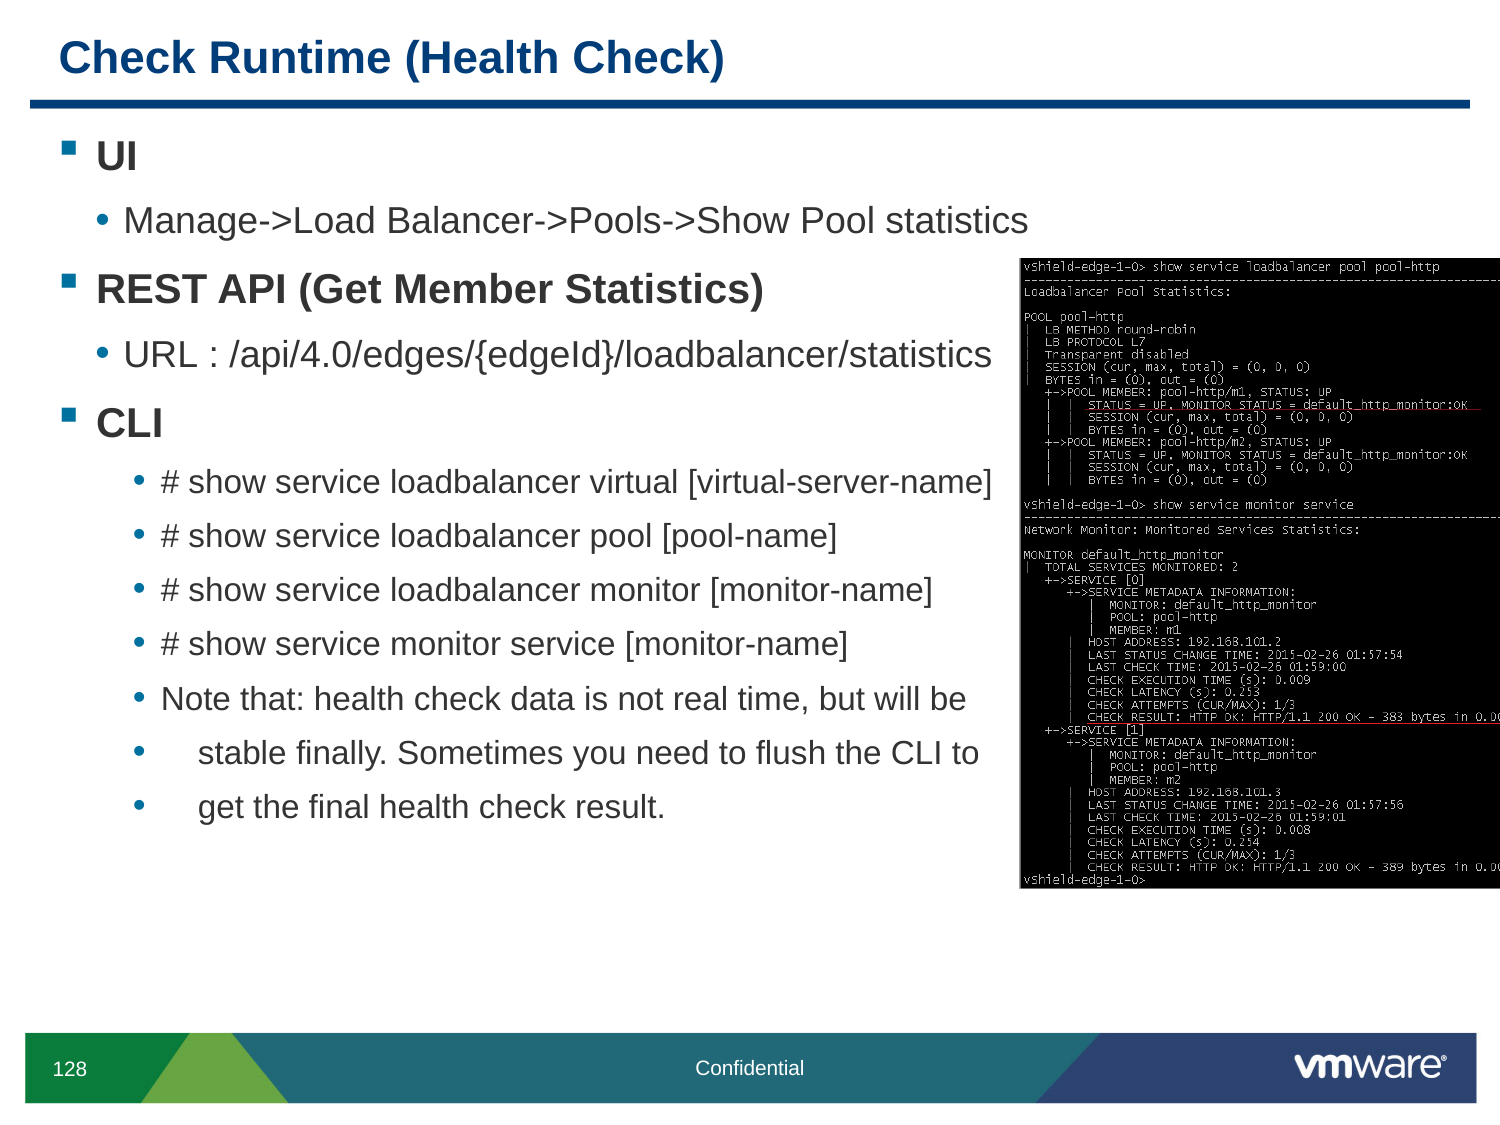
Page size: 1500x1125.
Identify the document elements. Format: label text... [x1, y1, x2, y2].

list UI Manage->Load Balancer->Pools->Show Pool statistics REST API (Get Member Statistics) URL : /api/4.0/edges/{edgeId}/loadbalancer/statistics CLI # show service loadbalancer virtual [virtual-server-name] # show service loadbalancer pool [pool-name] # show service loadbalancer monitor [monitor-name] # show service monitor service [monitor-name] Note that: health check data is not real time, but will be stable finally. Sometimes you need to flush the CLI to get the final health check result. [57, 128, 1434, 952]
title Check Runtime (Health Check) [58, 27, 1452, 84]
picture [0, 0, 1500, 1125]
